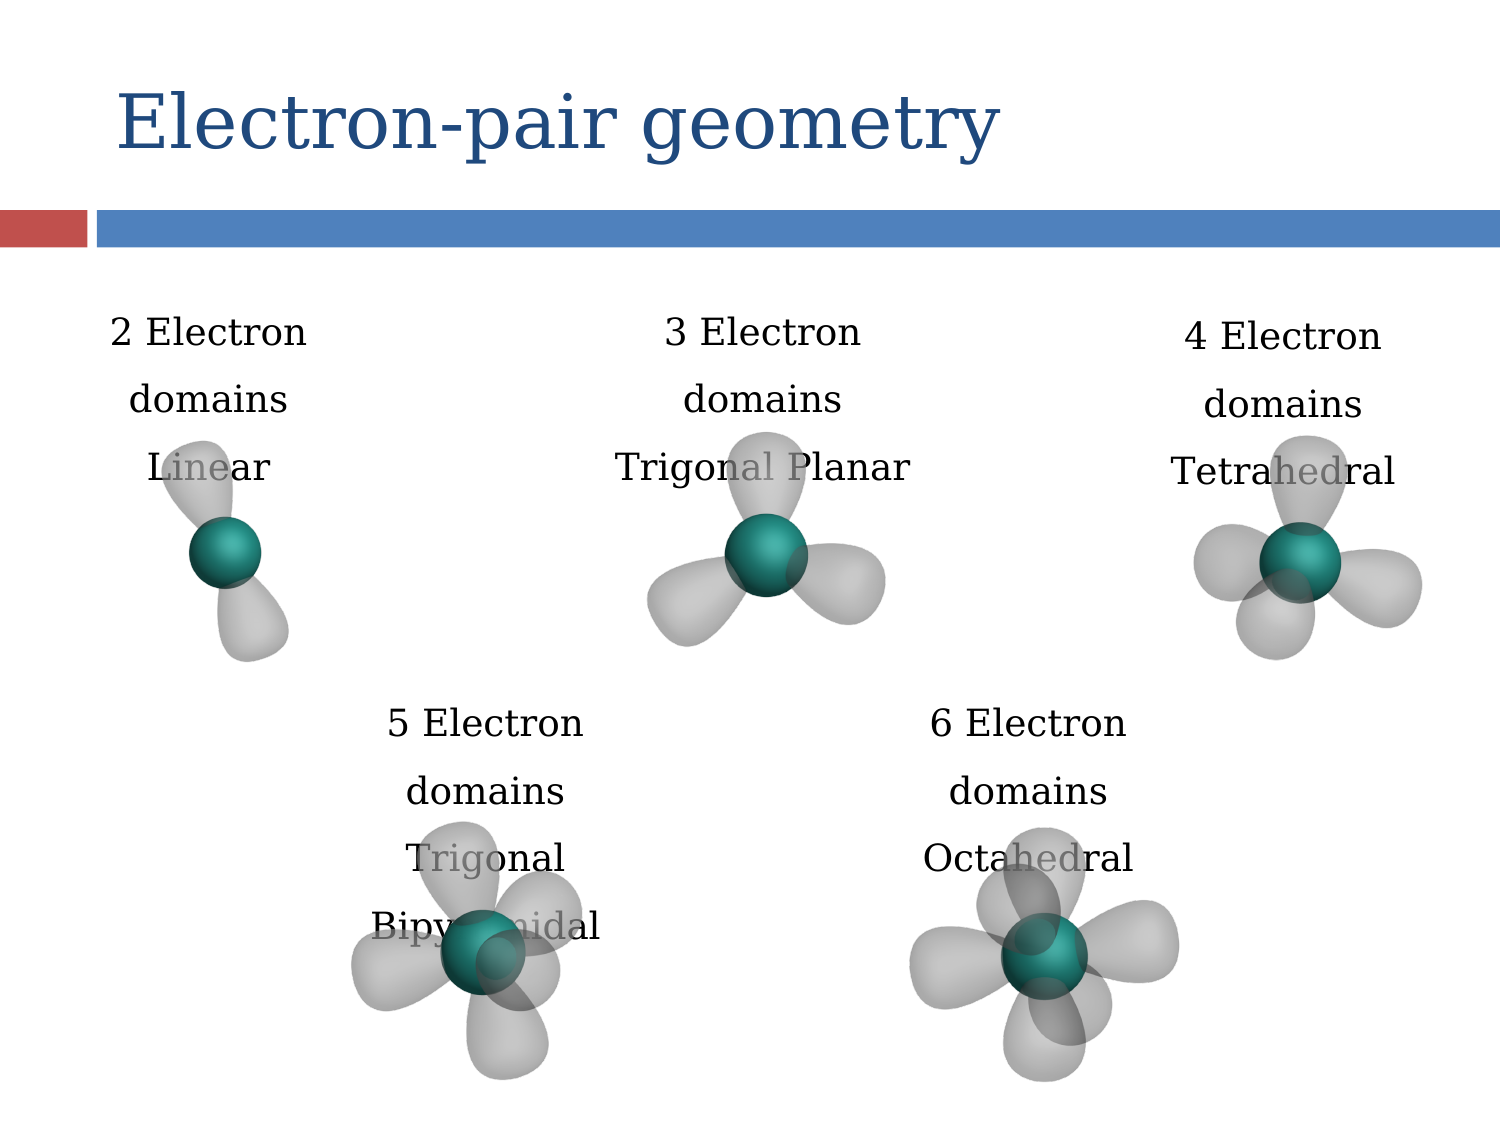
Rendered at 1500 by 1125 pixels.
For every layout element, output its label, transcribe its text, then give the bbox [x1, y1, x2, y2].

picture [299, 763, 677, 1125]
picture [1170, 411, 1438, 710]
text_box 3 Electron domains Trigonal Planar [585, 278, 941, 368]
title Electron-pair geometry [100, 37, 1438, 200]
text_box 5 Electron domains Trigonal Bipyramidal [299, 669, 672, 763]
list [68, 389, 389, 710]
text_box 4 Electron domains Tetrahedral [1108, 282, 1459, 500]
text_box 2 Electron domains Linear [31, 278, 386, 496]
text_box 6 Electron domains Octahedral [854, 669, 1203, 759]
picture [585, 368, 955, 738]
picture [854, 759, 1240, 1125]
